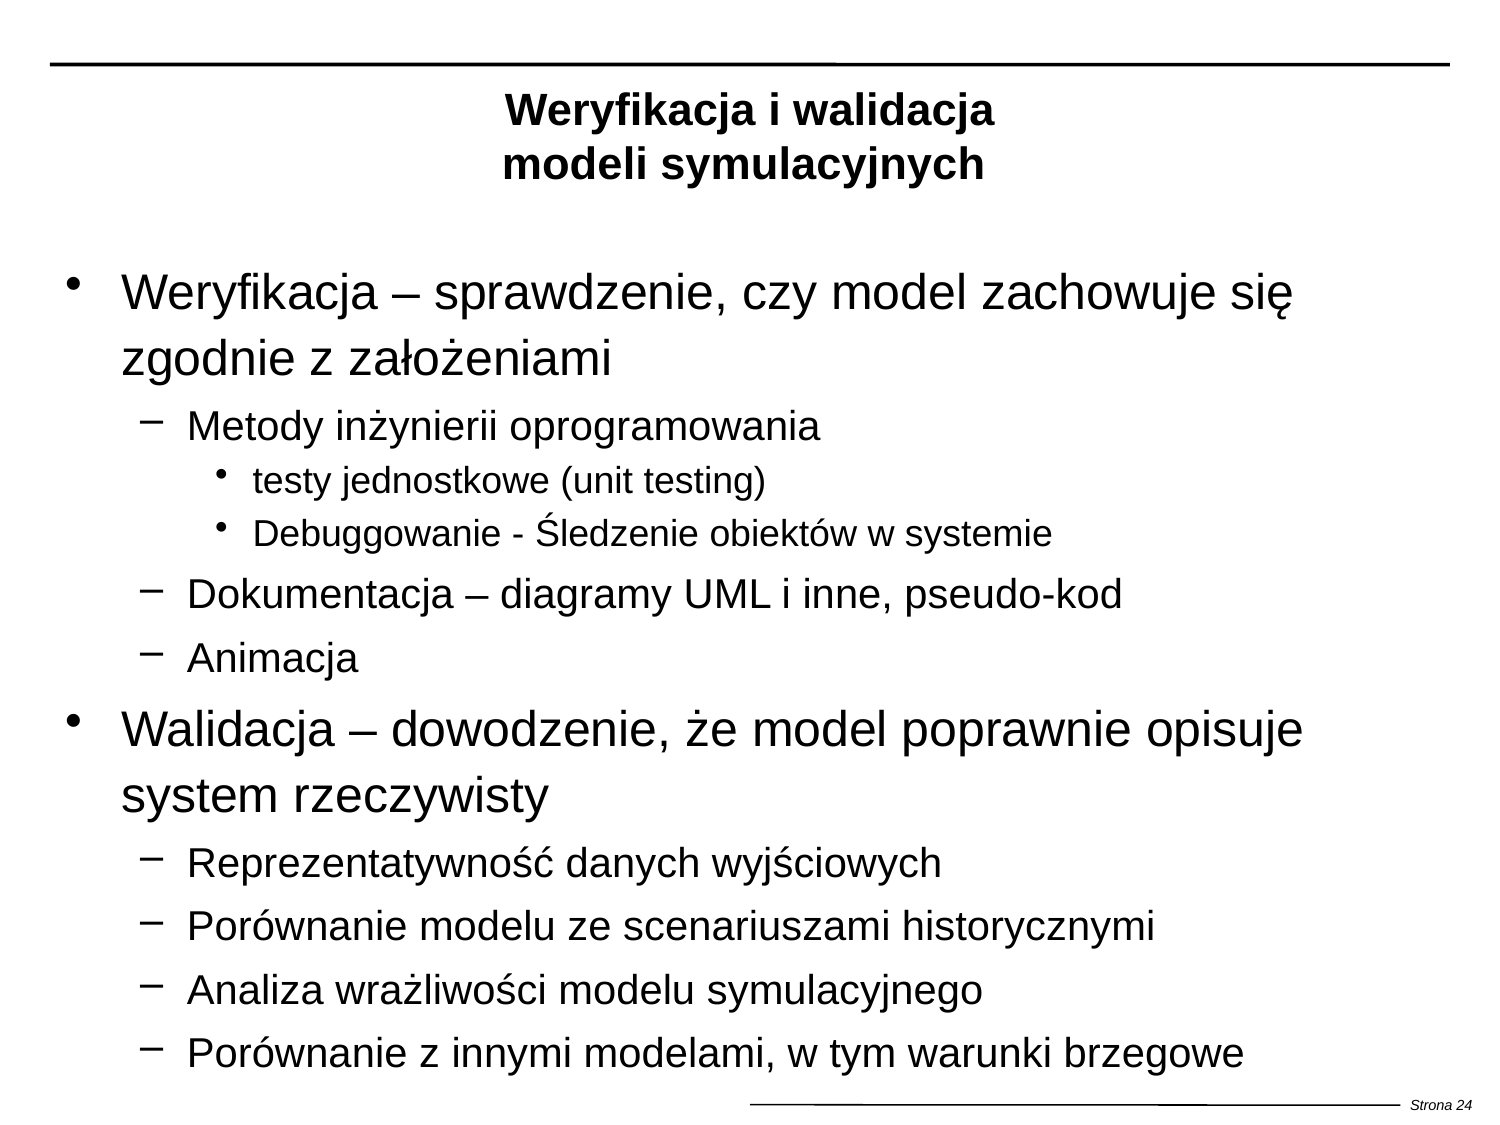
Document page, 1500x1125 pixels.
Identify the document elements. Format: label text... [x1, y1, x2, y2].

slide_number Strona 24 [1175, 1088, 1488, 1113]
list Weryfikacja – sprawdzenie, czy model zachowuje się zgodnie z założeniami Metody inżynierii oprogramowania testy jednostkowe (unit testing) Debuggowanie - Śledzenie obiektów w systemie Dokumentacja – diagramy UML i inne, pseudo-kod Animacja Walidacja – dowodzenie, że model poprawnie opisuje system rzeczywisty Reprezentatywność danych wyjściowych Porównanie modelu ze scenariuszami historycznymi Analiza wrażliwości modelu symulacyjnego Porównanie z innymi modelami, w tym warunki brzegowe [50, 246, 1450, 1050]
title Weryfikacja i walidacja modeli symulacyjnych [135, 72, 1365, 197]
